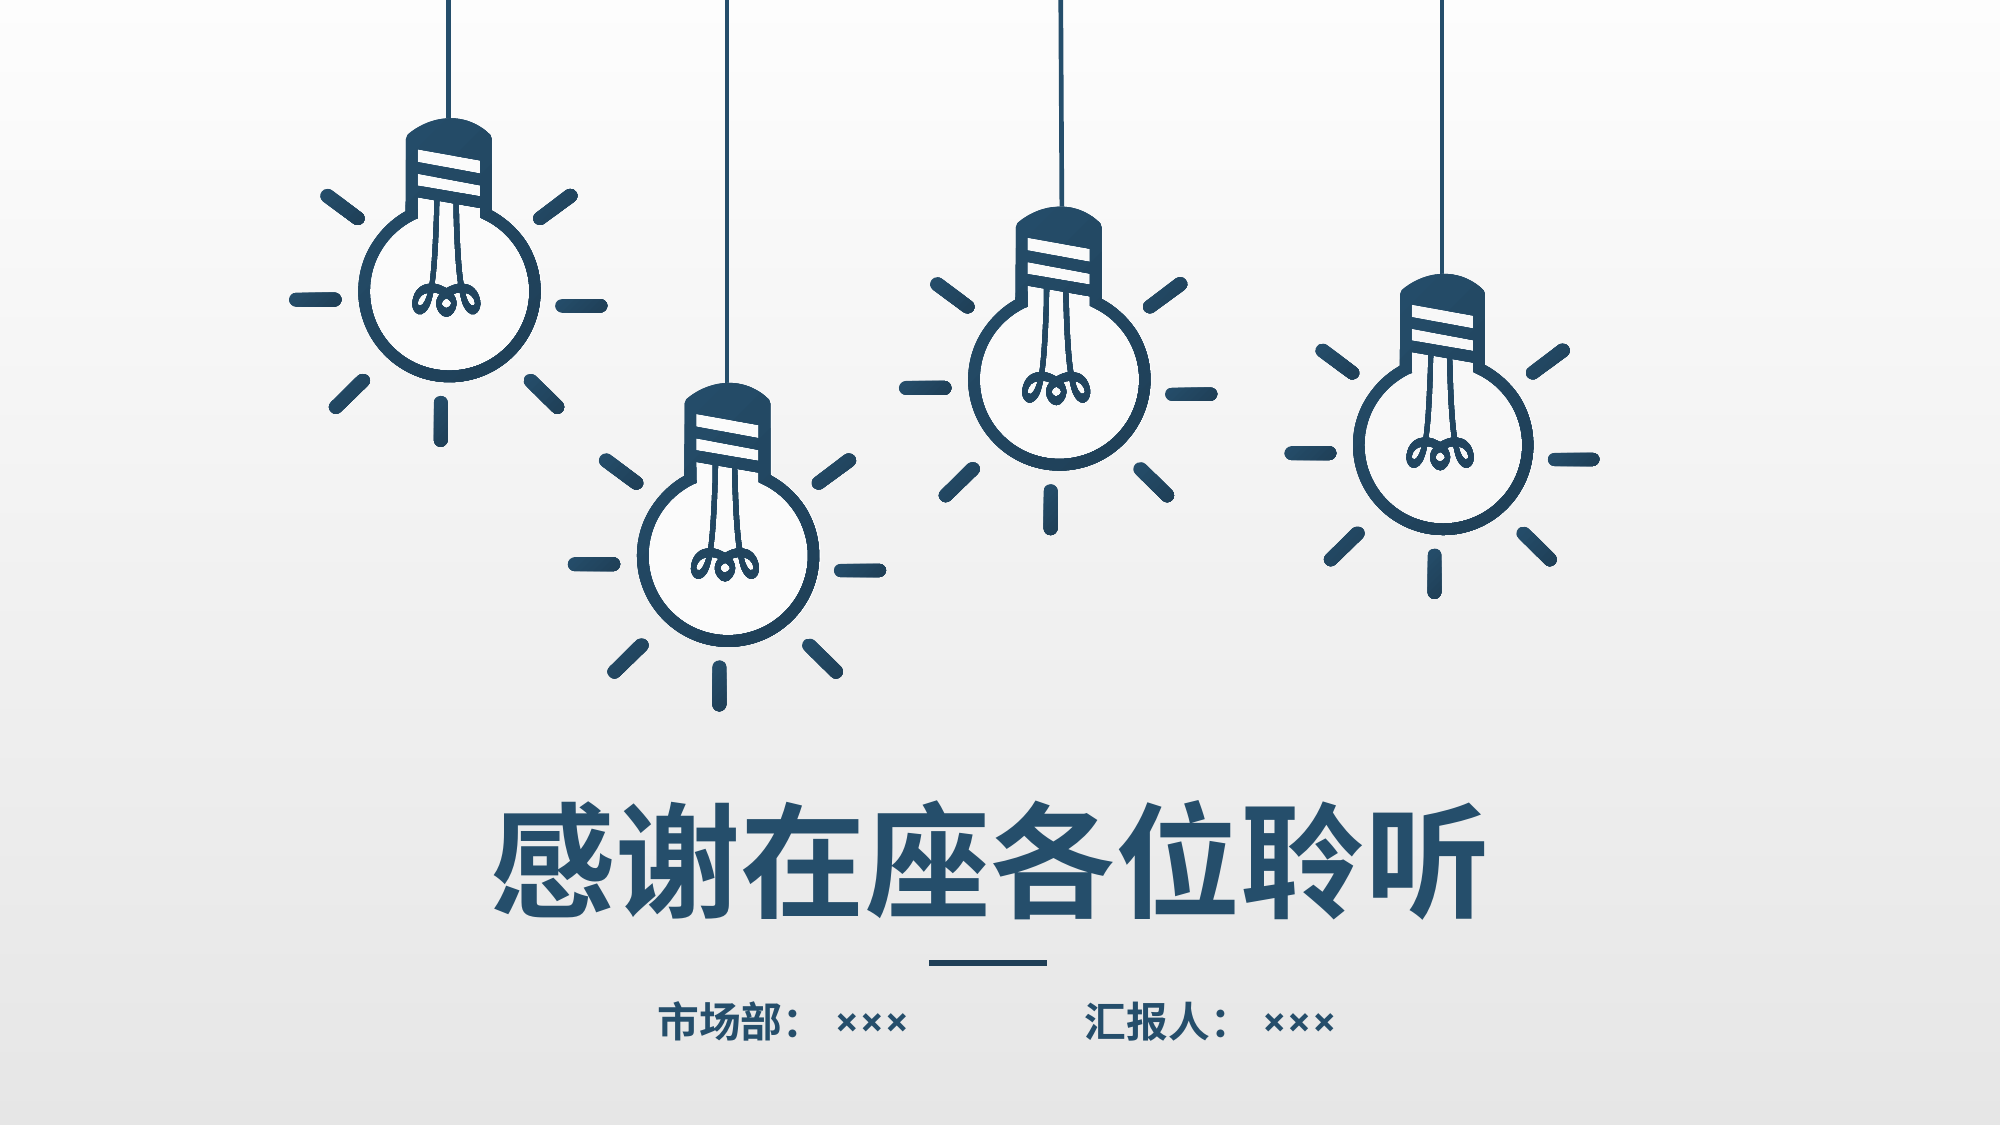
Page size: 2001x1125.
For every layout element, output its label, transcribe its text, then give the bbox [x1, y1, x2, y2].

text_box 汇报人：××× [1069, 988, 1352, 1054]
text_box 市场部：××× [642, 988, 925, 1054]
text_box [1284, 0, 1600, 599]
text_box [288, 0, 608, 447]
text_box 感谢在座各位聆听 [475, 775, 1506, 941]
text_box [567, 0, 887, 712]
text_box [898, 0, 1218, 536]
